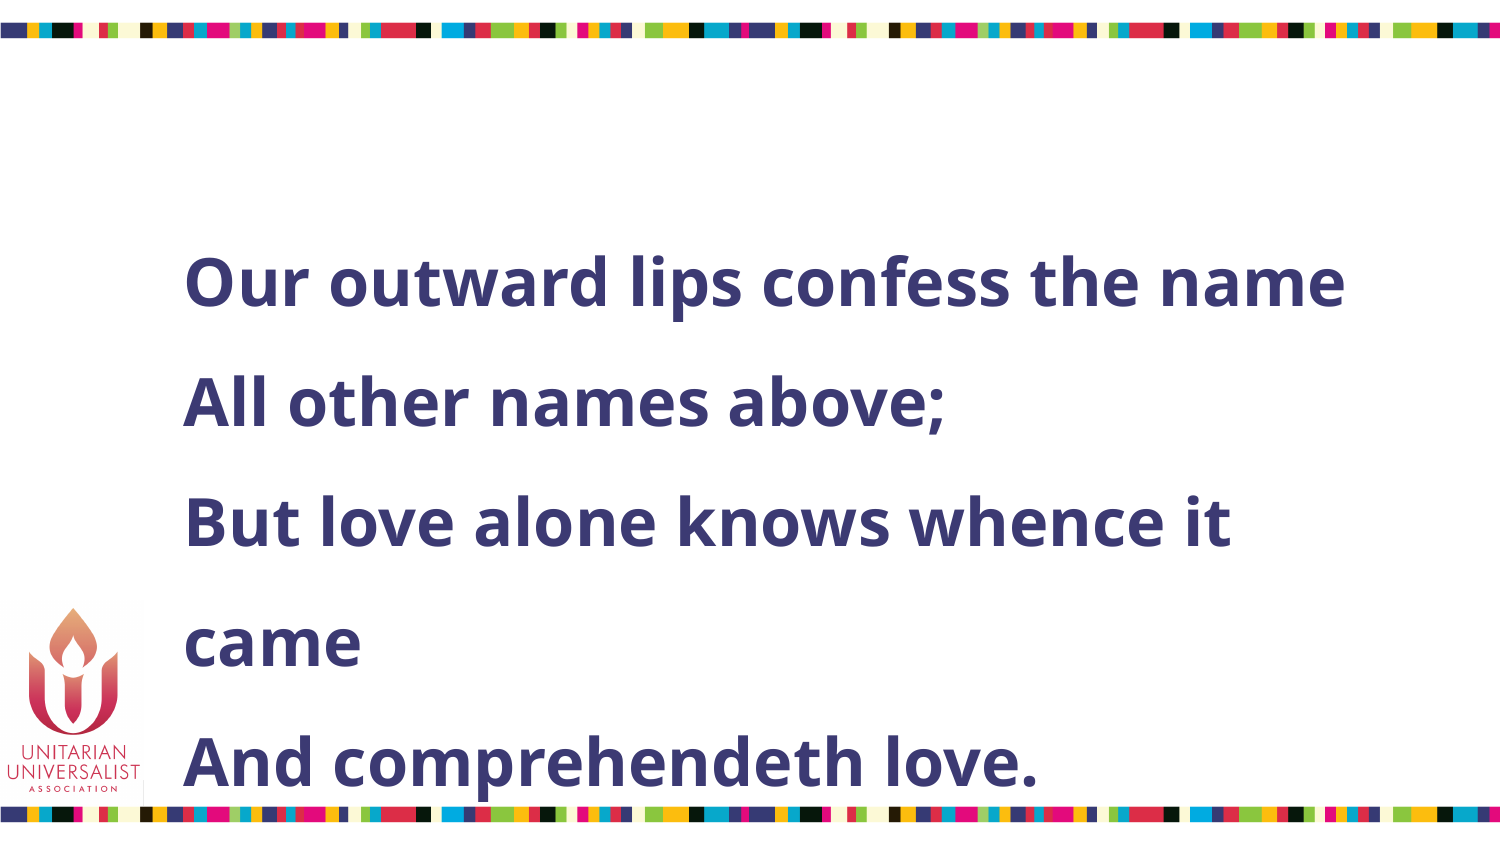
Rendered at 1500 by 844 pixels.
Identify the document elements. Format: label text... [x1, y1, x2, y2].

picture [0, 600, 1500, 824]
text_box Our outward lips confess the name All other names above; But love alone knows whence it came And comprehendeth love. [168, 184, 1421, 805]
picture [0, 22, 1500, 40]
